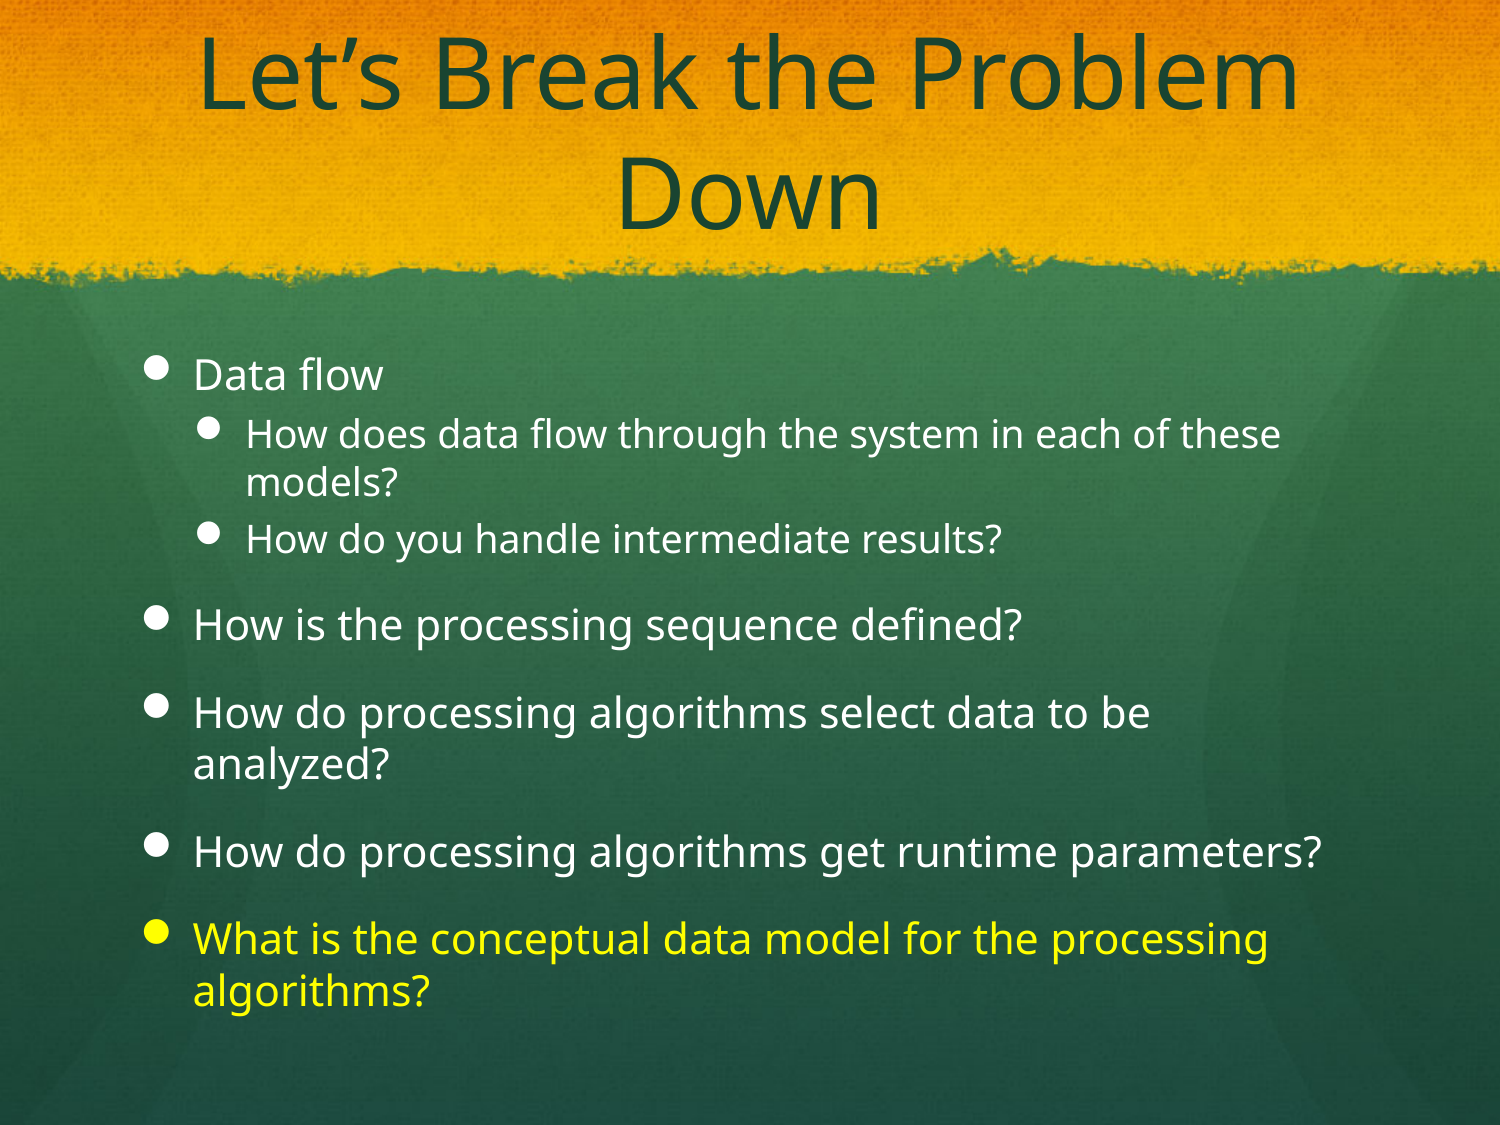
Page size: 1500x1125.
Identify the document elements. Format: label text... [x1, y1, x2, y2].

picture [0, 0, 1500, 1125]
list Data flow How does data flow through the system in each of these models? How do you handle intermediate results? How is the processing sequence defined? How do processing algorithms select data to be analyzed? How do processing algorithms get runtime parameters? What is the conceptual data model for the processing algorithms? [125, 339, 1375, 1026]
title Let’s Break the Problem Down [125, 13, 1375, 246]
